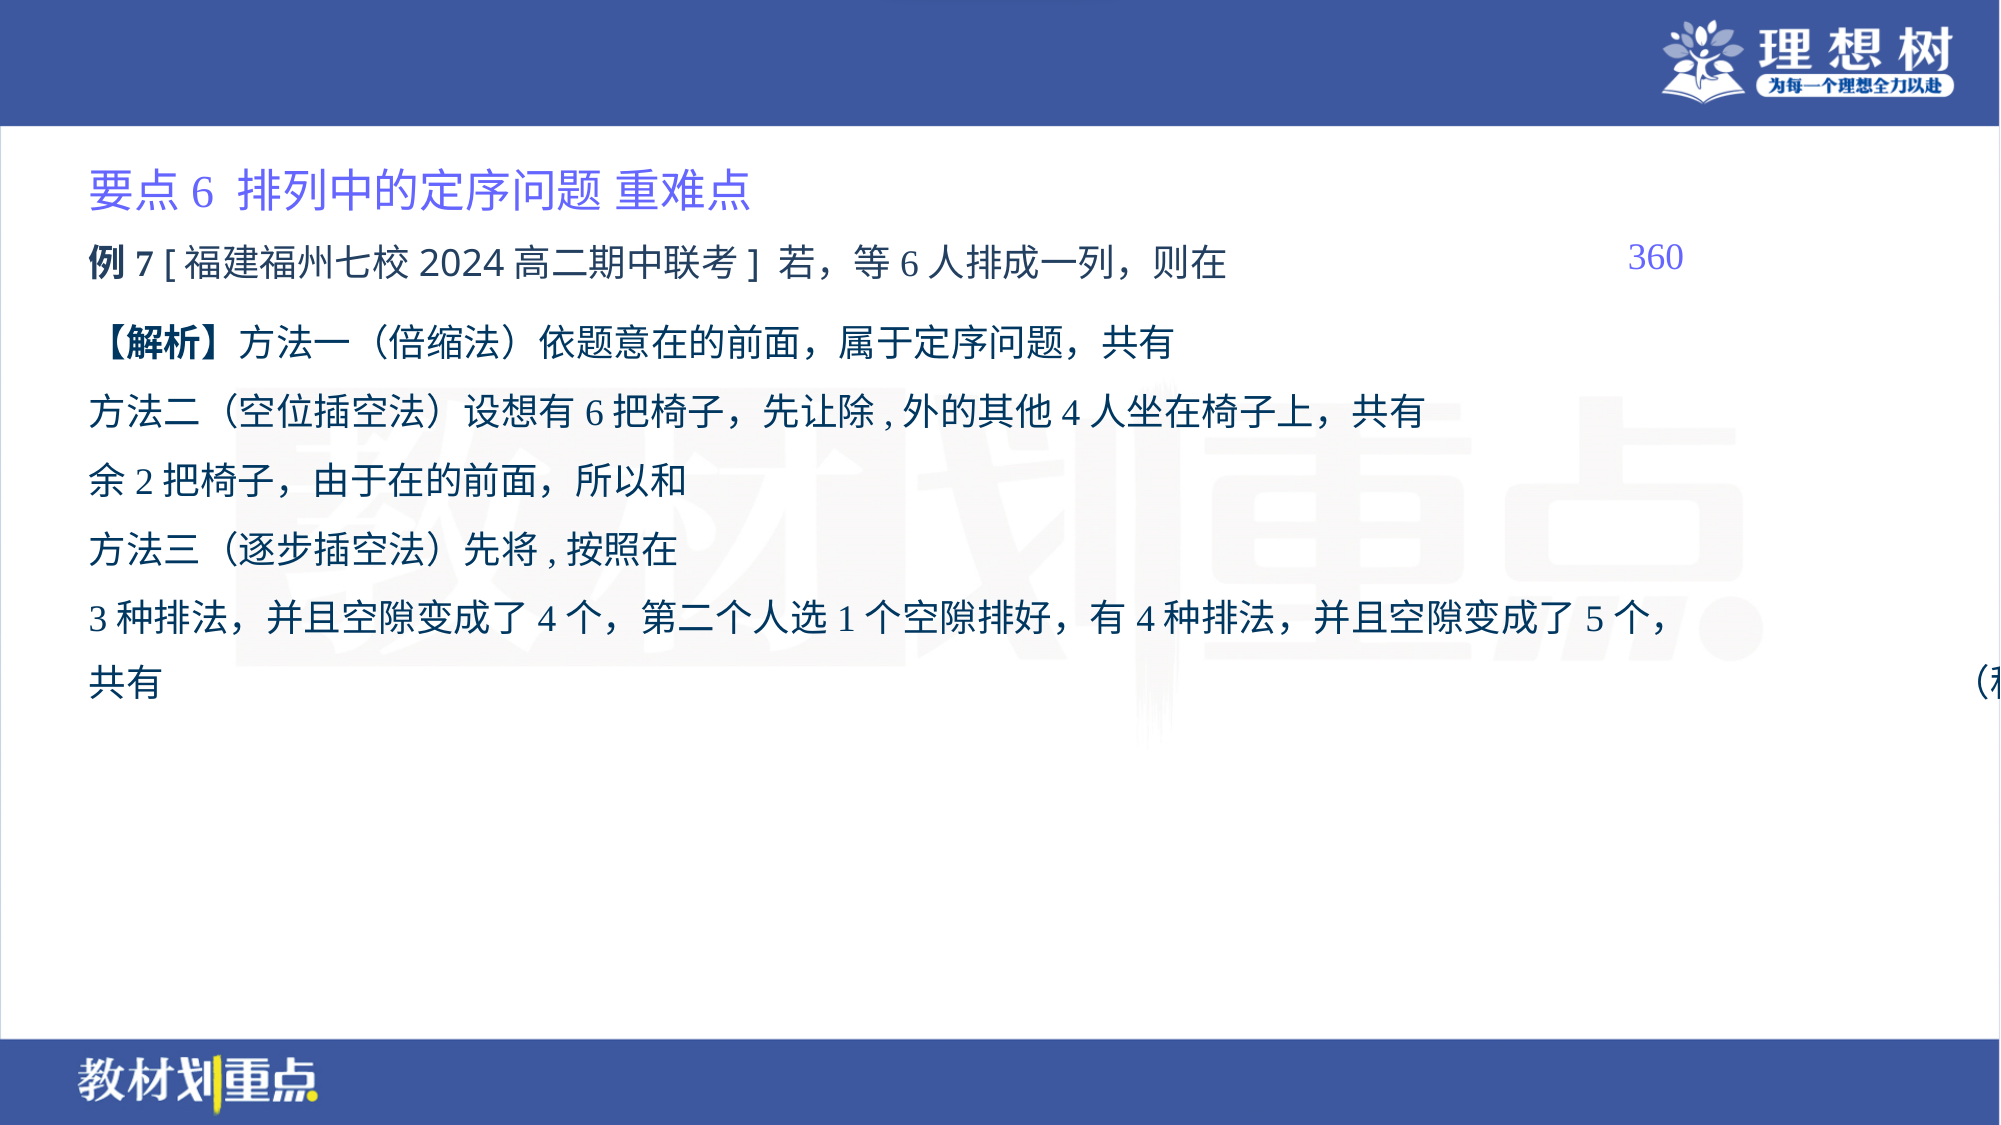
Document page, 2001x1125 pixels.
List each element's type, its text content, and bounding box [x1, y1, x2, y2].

picture [0, 0, 2000, 1125]
text_box 360 [1614, 210, 1698, 270]
text_box 要点6 排列中的定序问题 重难点 [88, 135, 1911, 276]
